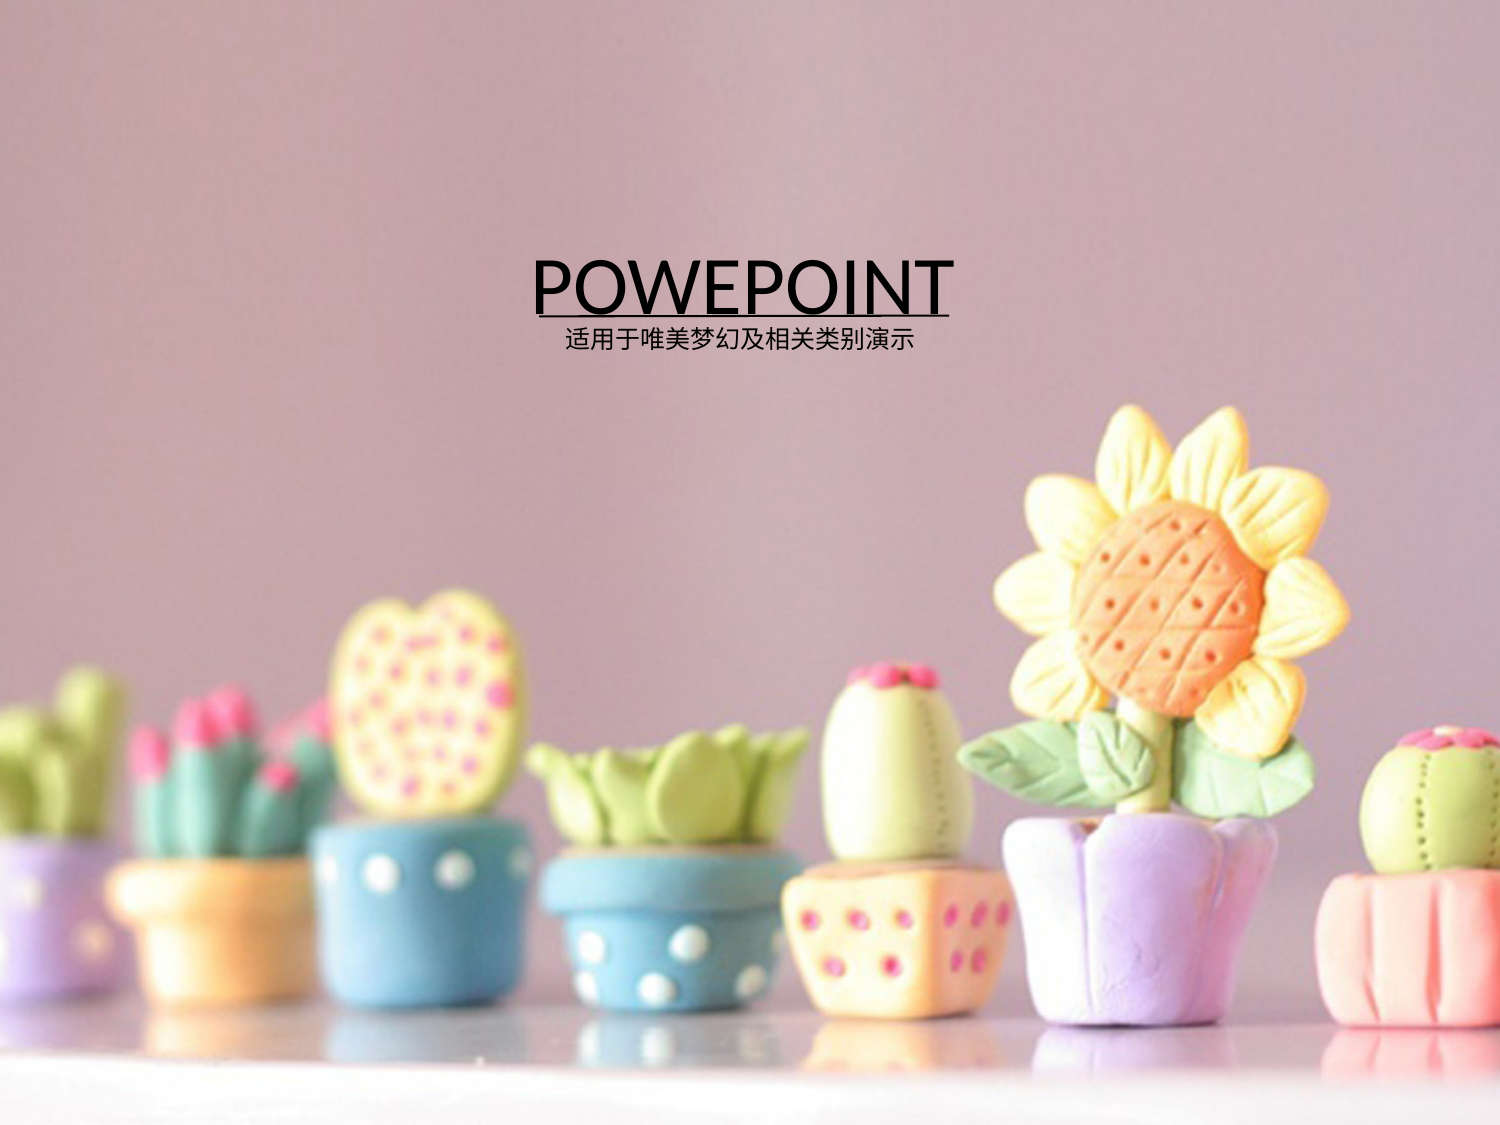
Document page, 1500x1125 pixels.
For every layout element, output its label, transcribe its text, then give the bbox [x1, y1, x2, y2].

text_box POWEPOINT [515, 223, 1383, 339]
text_box 适用于唯美梦幻及相关类别演示 [550, 316, 1231, 362]
picture [0, 0, 1500, 1125]
